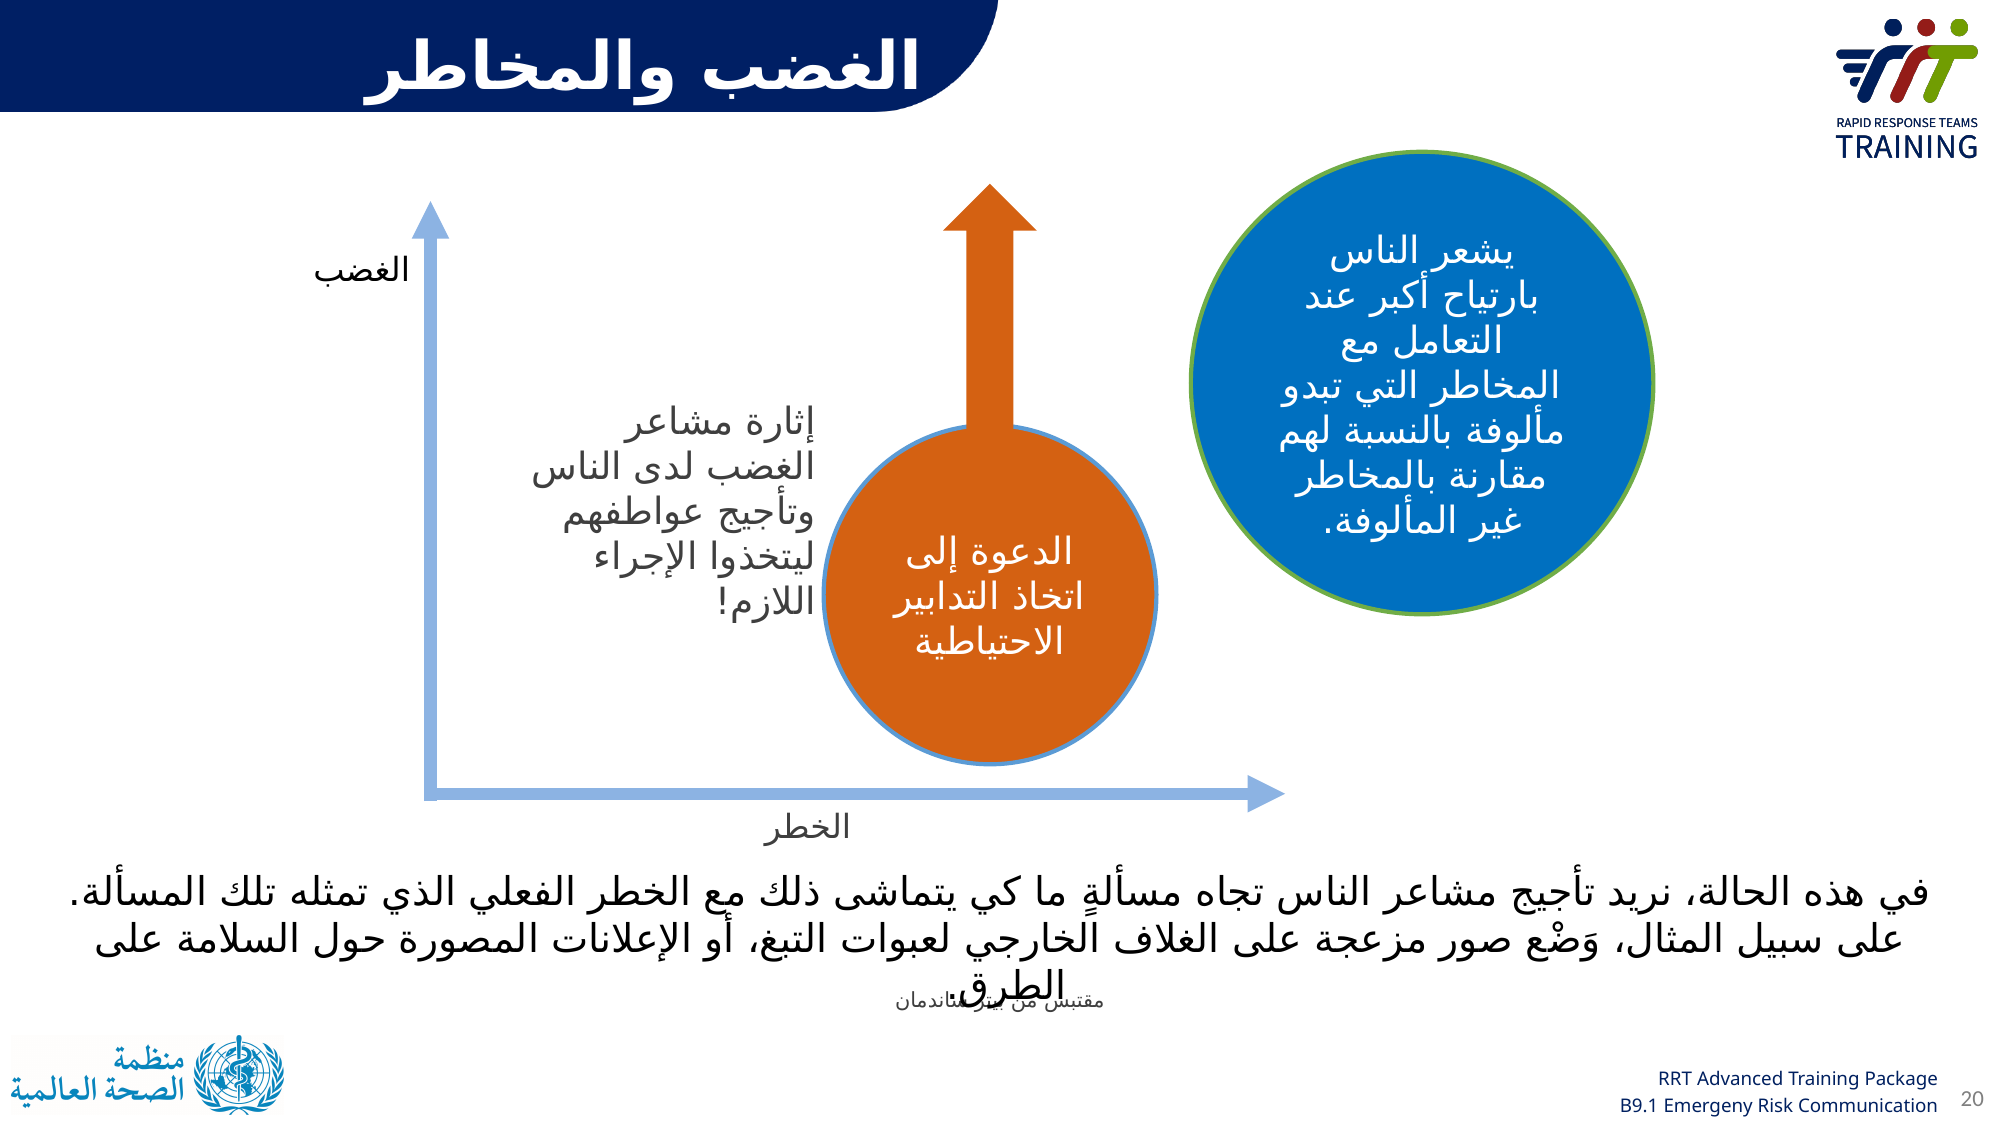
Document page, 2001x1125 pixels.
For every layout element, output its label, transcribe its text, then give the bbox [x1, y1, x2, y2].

picture [1835, 19, 1978, 167]
picture [0, 0, 999, 112]
list الغضب [255, 245, 419, 310]
text_box [943, 183, 1037, 424]
picture [241, 1050, 247, 1059]
text_box [430, 787, 1286, 800]
text_box [424, 201, 437, 794]
text_box إثارة مشاعر الغضب لدى الناس وتأجيج عواطفهم ليتخذوا الإجراء اللازم! [513, 389, 824, 630]
text_box الغضب والمخاطر [22, 15, 931, 122]
text_box مقتبس من بيتر ساندمان [796, 1016, 1204, 1020]
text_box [1190, 151, 1654, 615]
text_box الخطر [699, 802, 917, 854]
text_box في هذه الحالة، نريد تأجيج مشاعر الناس تجاه مسألةٍ ما كي يتماشى ذلك مع الخطر الفعلي الذي تمثله تلك المسألة. على سبيل المثال، وَضْع صور مزعجة على الغلاف الخارجي لعبوات التبغ، أو الإعلانات المصورة حول السلامة على الطرق. [37, 858, 1963, 1016]
picture [11, 1035, 284, 1115]
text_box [823, 424, 1157, 765]
